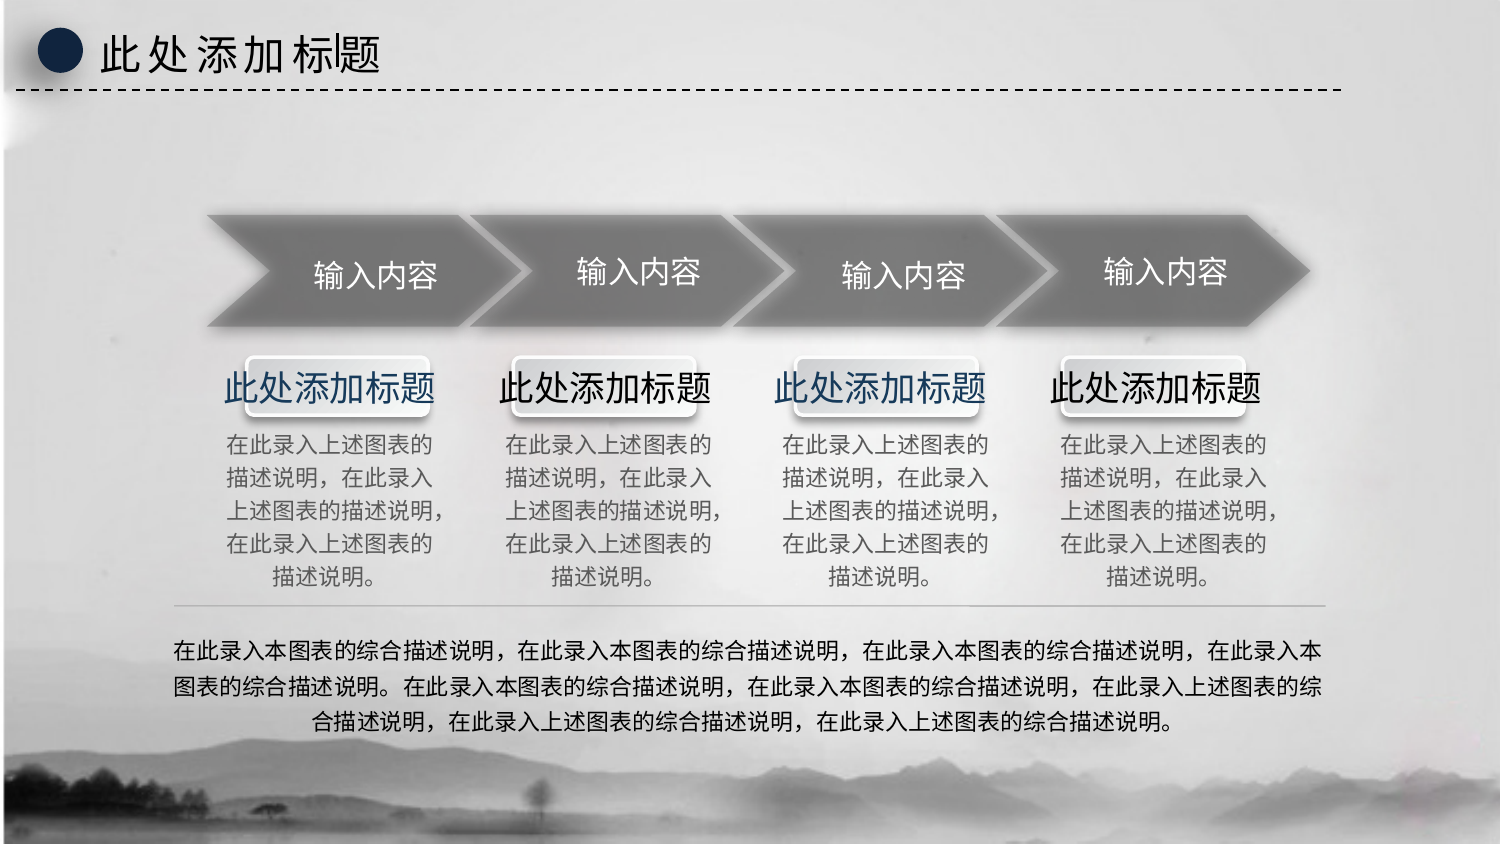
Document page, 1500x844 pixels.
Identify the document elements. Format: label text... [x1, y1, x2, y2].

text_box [523, 214, 731, 327]
text_box [512, 355, 696, 360]
text_box 此处添加标题 [762, 360, 999, 415]
text_box 在此录入上述图表的描述说明，在此录入上述图表的描述说明，在此录入上述图表的描述说明。 [769, 419, 1003, 596]
text_box 在此录入上述图表的描述说明，在此录入上述图表的描述说明，在此录入上述图表的描述说明。 [212, 419, 448, 596]
text_box 在此录入上述图表的描述说明，在此录入上述图表的描述说明，在此录入上述图表的描述说明。 [1048, 419, 1280, 596]
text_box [1048, 214, 1311, 327]
text_box [35, 25, 85, 75]
text_box [1061, 355, 1245, 360]
text_box 此处添加标题 [211, 360, 448, 415]
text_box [206, 214, 522, 327]
text_box [794, 355, 978, 360]
picture [0, 0, 1500, 844]
text_box 此处添加标题 [487, 360, 723, 415]
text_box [732, 214, 1048, 327]
text_box 此处添加标题 [1037, 360, 1274, 415]
text_box [245, 355, 430, 360]
text_box 此处添加标题 [85, 21, 397, 87]
text_box 在此录入本图表的综合描述说明，在此录入本图表的综合描述说明，在此录入本图表的综合描述说明，在此录入本图表的综合描述说明。在此录入本图表的综合描述说明，在此录入本图表的综合描述说明，在此录入上述图表的综合描述说明，在此录入上述图表的综合描述说明，在此录入上述图表的综合描述说明。 [155, 622, 1341, 741]
text_box 在此录入上述图表的描述说明，在此录入上述图表的描述说明，在此录入上述图表的描述说明。 [493, 419, 724, 596]
